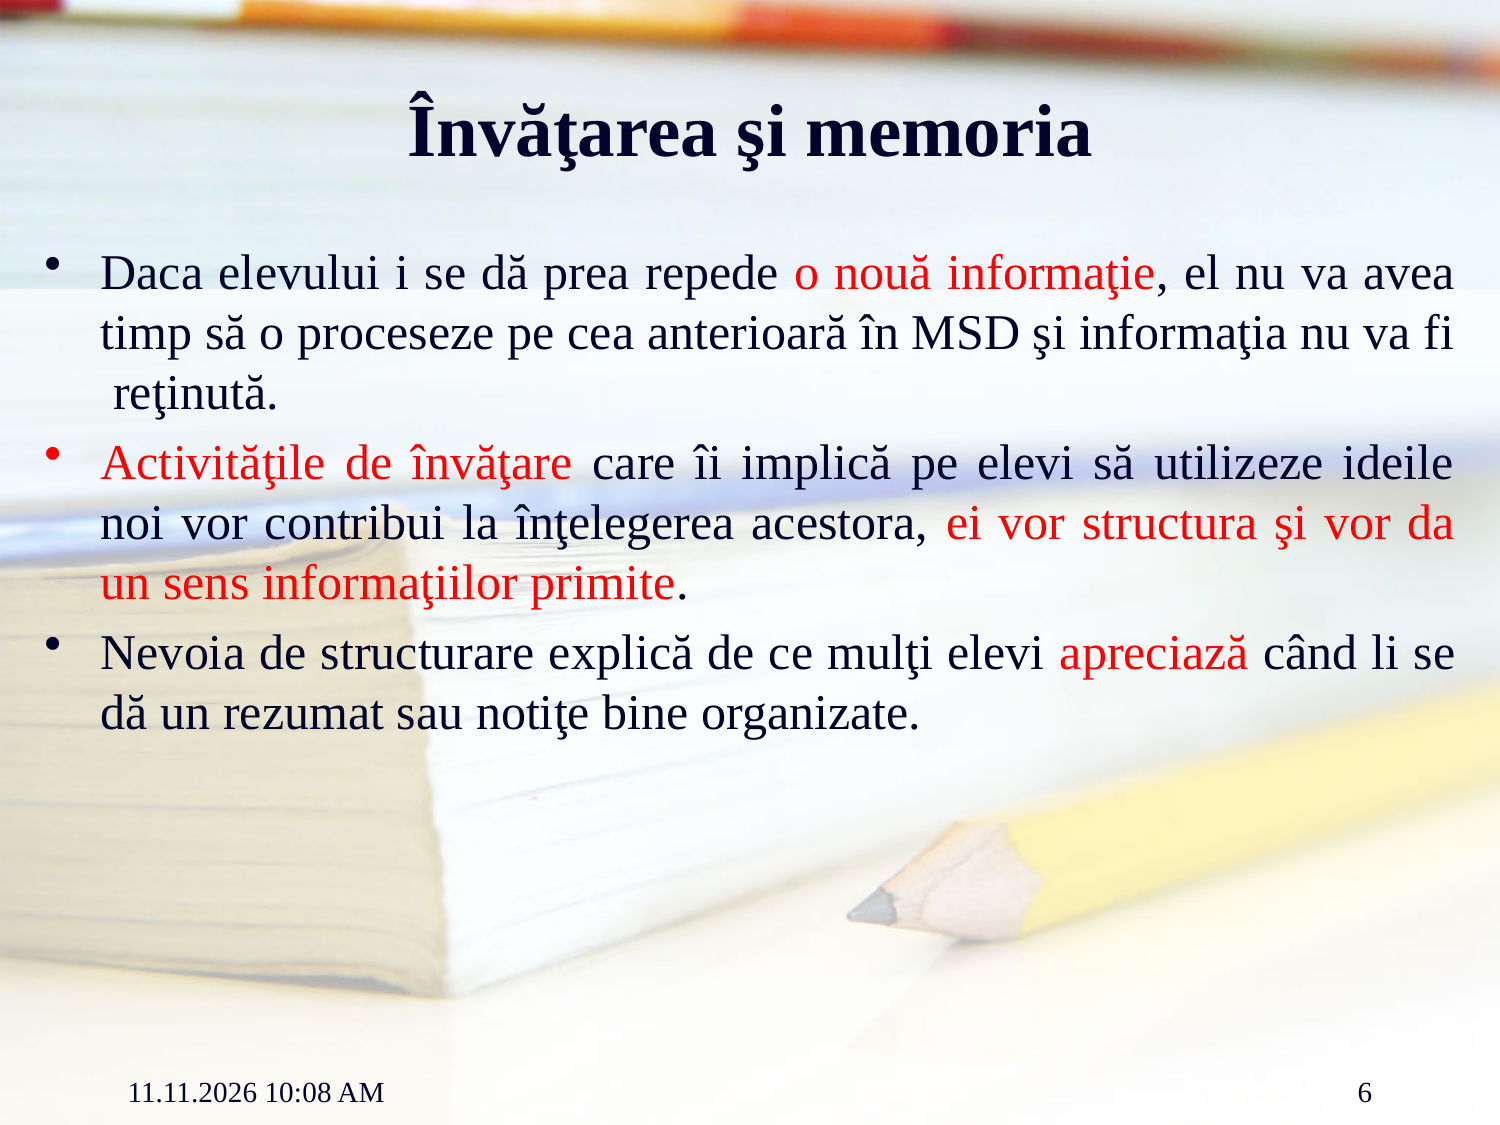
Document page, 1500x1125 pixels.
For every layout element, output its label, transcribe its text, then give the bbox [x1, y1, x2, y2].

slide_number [112, 1065, 426, 1114]
list Daca elevului i se dă prea repede o nouă informaţie, el nu va avea timp să o proceseze pe cea anterioară în MSD şi informaţia nu va fi reţinută. Activităţile de învăţare care îi implică pe elevi să utilizeze ideile noi vor contribui la înţelegerea acestora, ei vor structura şi vor da un sens informaţiilor primite. Nevoia de structurare explică de ce mulţi elevi apreciază când li se dă un rezumat sau notiţe bine organizate. [29, 231, 1471, 1044]
title Învăţarea şi memoria [29, 32, 1471, 221]
slide_number 6 [1074, 1065, 1388, 1114]
picture [0, 0, 1500, 1125]
